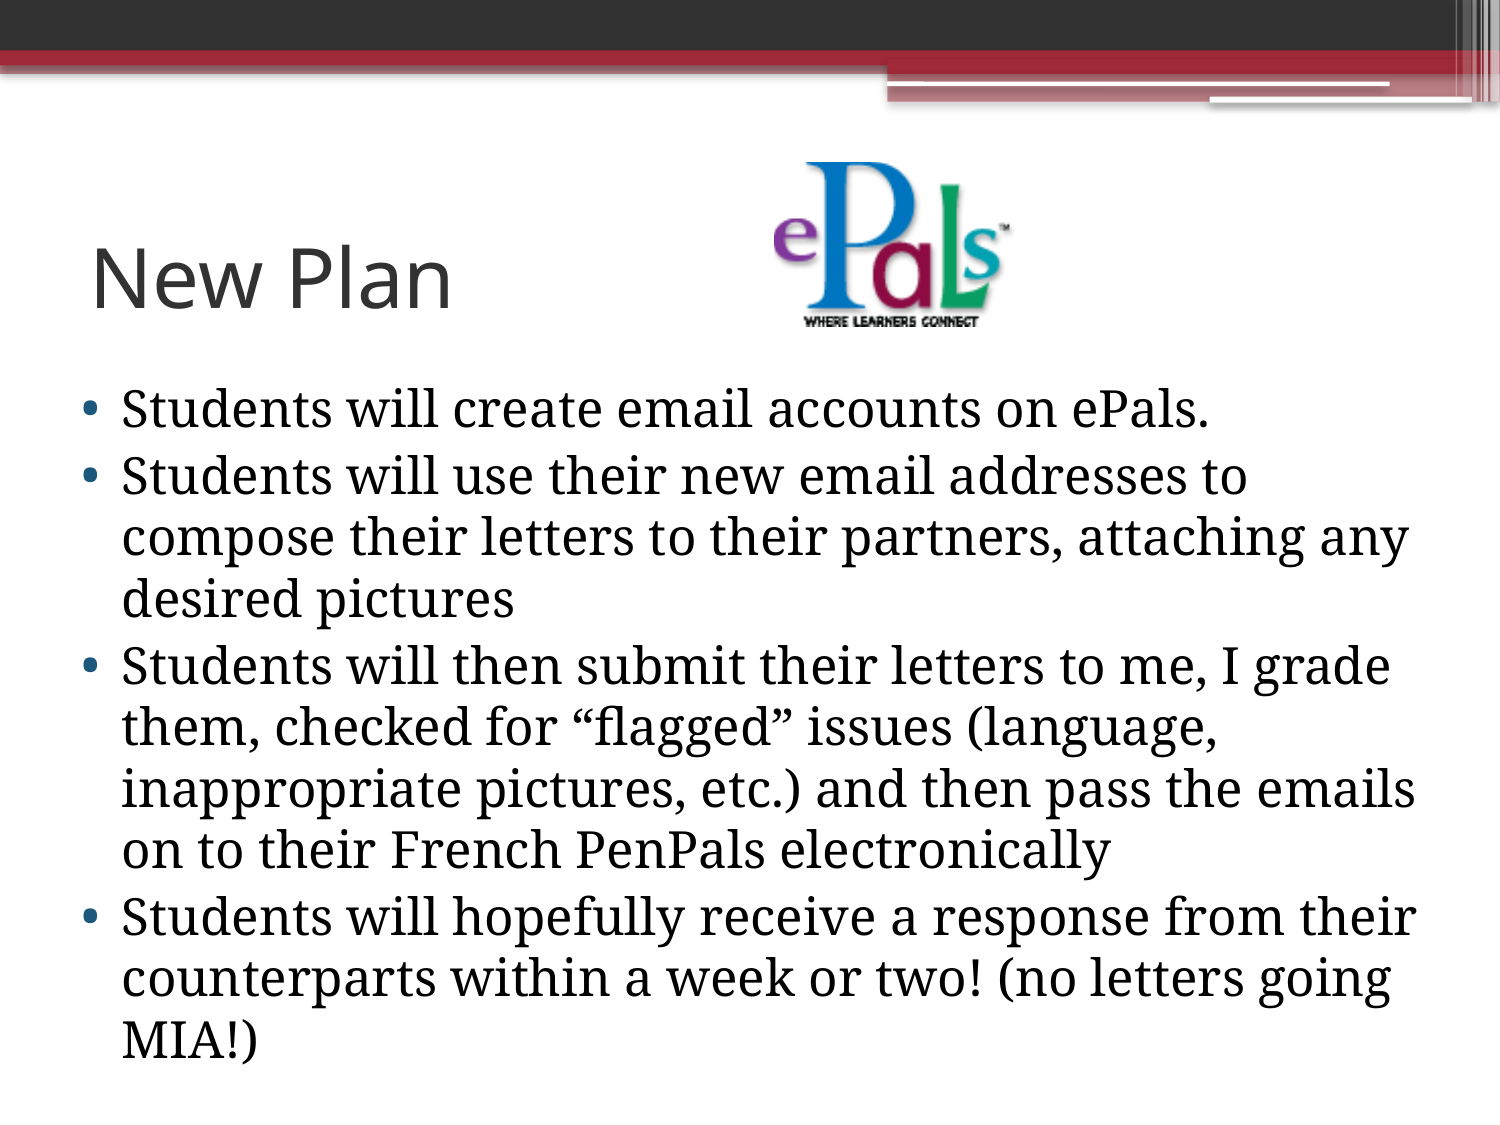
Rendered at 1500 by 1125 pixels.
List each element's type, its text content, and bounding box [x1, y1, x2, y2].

list Students will create email accounts on ePals. Students will use their new email addresses to compose their letters to their partners, attaching any desired pictures Students will then submit their letters to me, I grade them, checked for “flagged” issues (language, inappropriate pictures, etc.) and then pass the emails on to their French PenPals electronically Students will hopefully receive a response from their counterparts within a week or two! (no letters going MIA!) [50, 368, 1463, 1079]
picture [774, 162, 1015, 327]
title New Plan [75, 187, 1425, 363]
